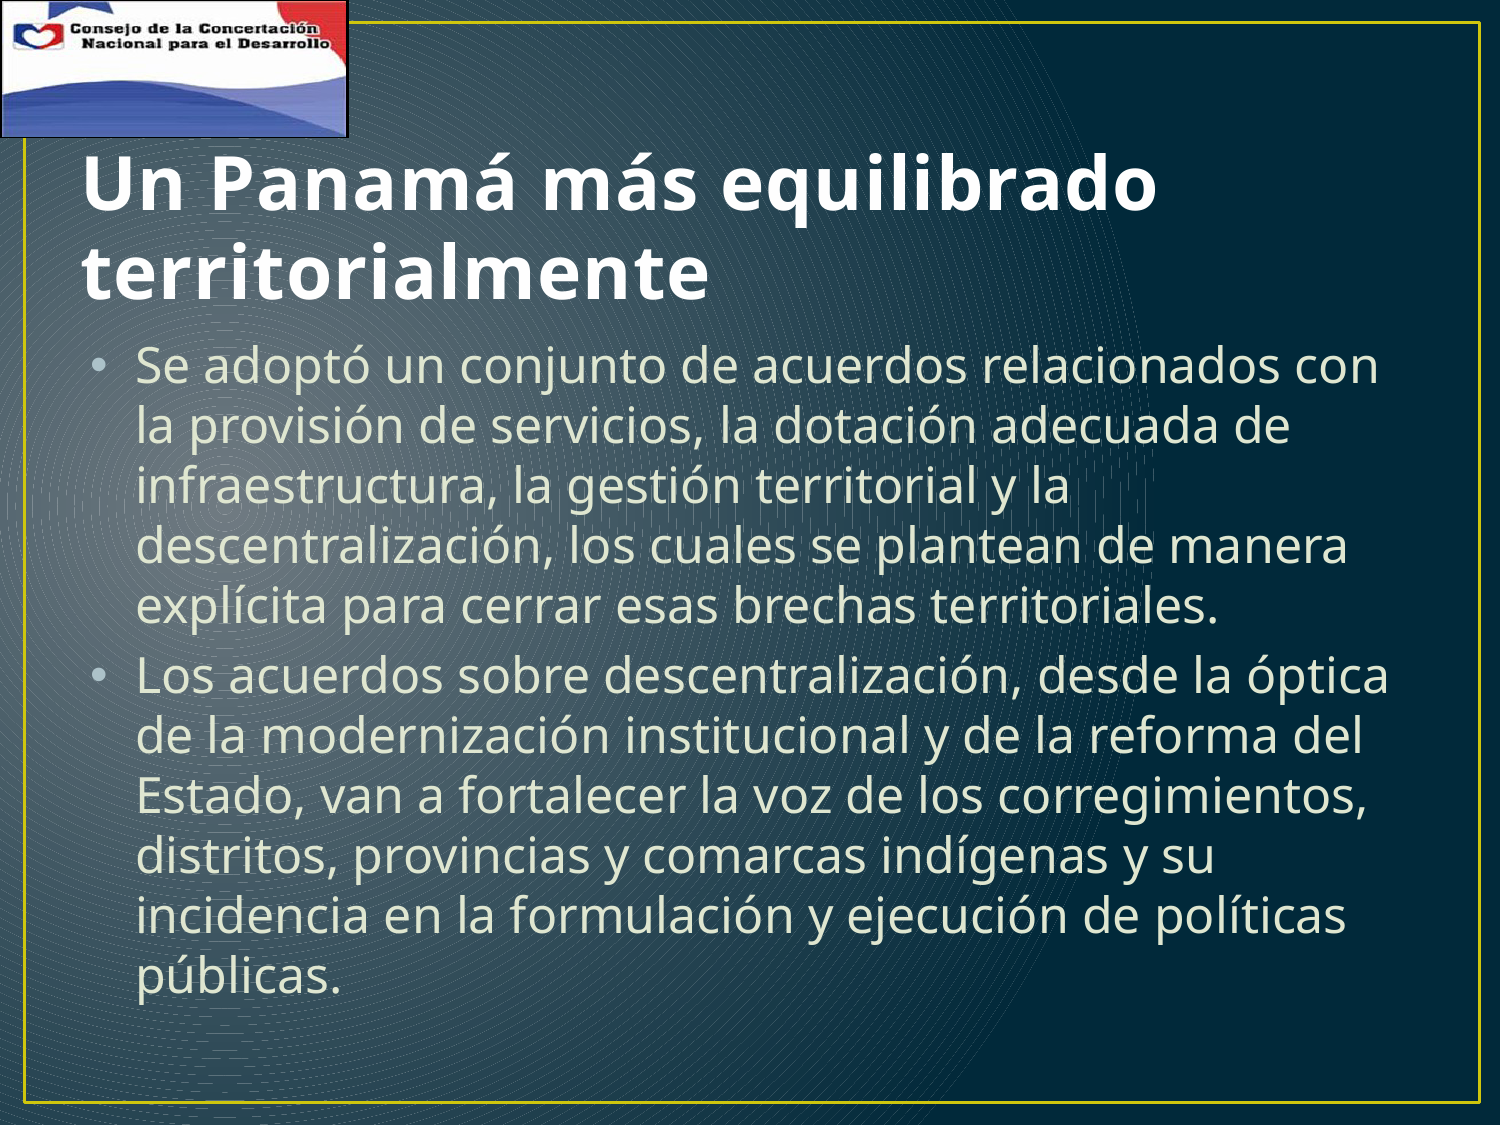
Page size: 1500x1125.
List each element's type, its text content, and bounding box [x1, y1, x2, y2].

picture [0, 0, 349, 138]
list Se adoptó un conjunto de acuerdos relacionados con la provisión de servicios, la dotación adecuada de infraestructura, la gestión territorial y la descentralización, los cuales se plantean de manera explícita para cerrar esas brechas territoriales. Los acuerdos sobre descentralización, desde la óptica de la modernización institucional y de la reforma del Estado, van a fortalecer la voz de los corregimientos, distritos, provincias y comarcas indígenas y su incidencia en la formulación y ejecución de políticas públicas. [75, 326, 1425, 1005]
title Un Panamá más equilibrado territorialmente [64, 135, 1415, 323]
